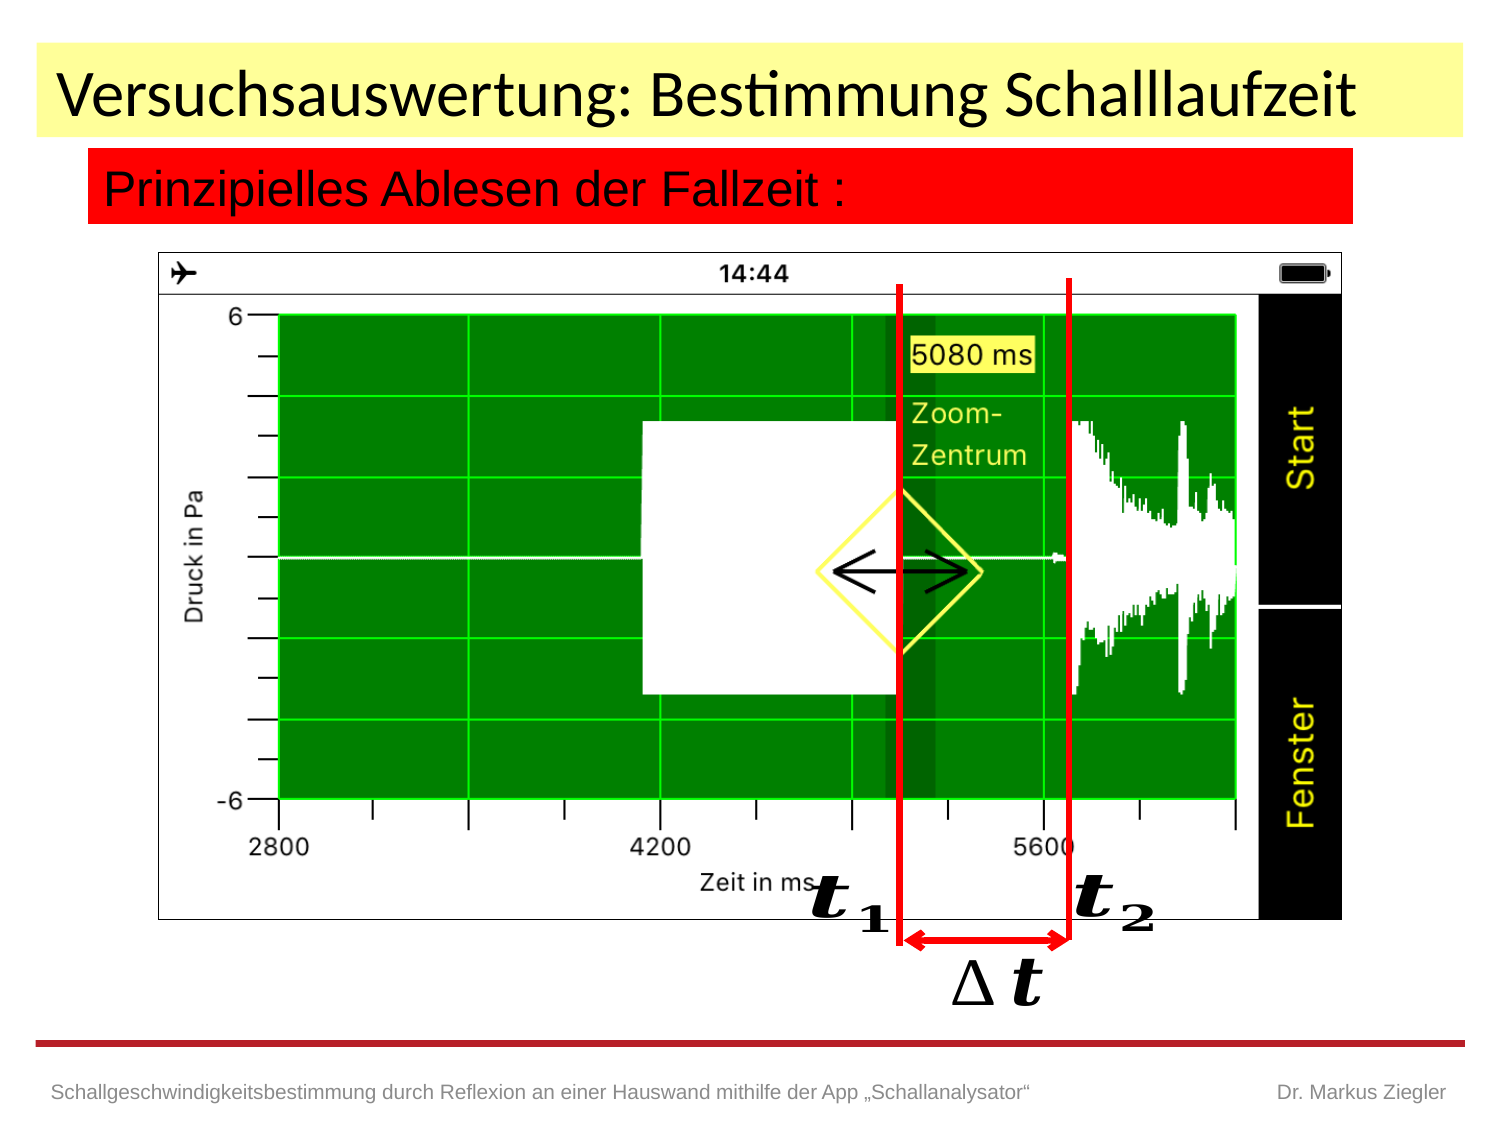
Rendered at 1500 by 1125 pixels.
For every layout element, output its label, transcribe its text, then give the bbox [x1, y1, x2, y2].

footer Schallgeschwindigkeitsbestimmung durch Reflexion an einer Hauswand mithilfe der App „Schallanalysator“ Dr. Markus Ziegler [35, 1061, 1471, 1122]
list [158, 252, 1342, 920]
title Versuchsauswertung: Bestimmung Schalllaufzeit [41, 42, 1459, 149]
